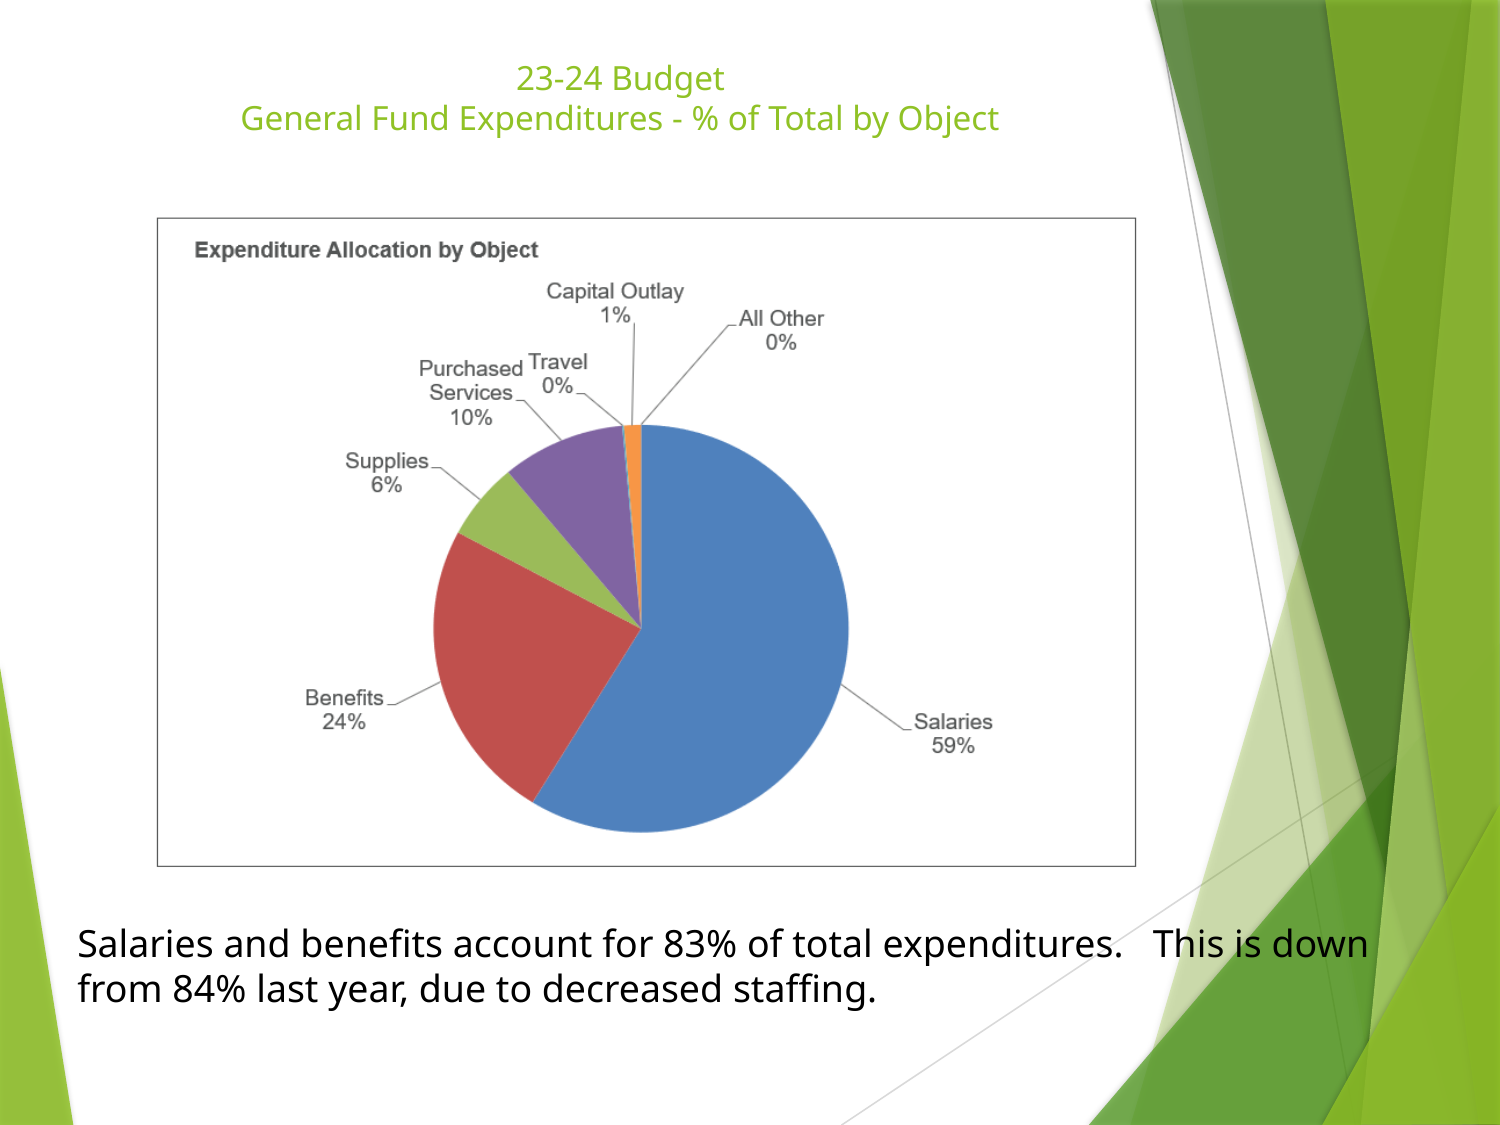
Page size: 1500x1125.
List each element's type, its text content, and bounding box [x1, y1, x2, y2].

title 23-24 Budget General Fund Expenditures - % of Total by Object [99, 49, 1142, 150]
text_box Salaries and benefits account for 83% of total expenditures. This is down from 84% last year, due to decreased staffing. [62, 912, 1388, 1018]
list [149, 211, 1142, 876]
